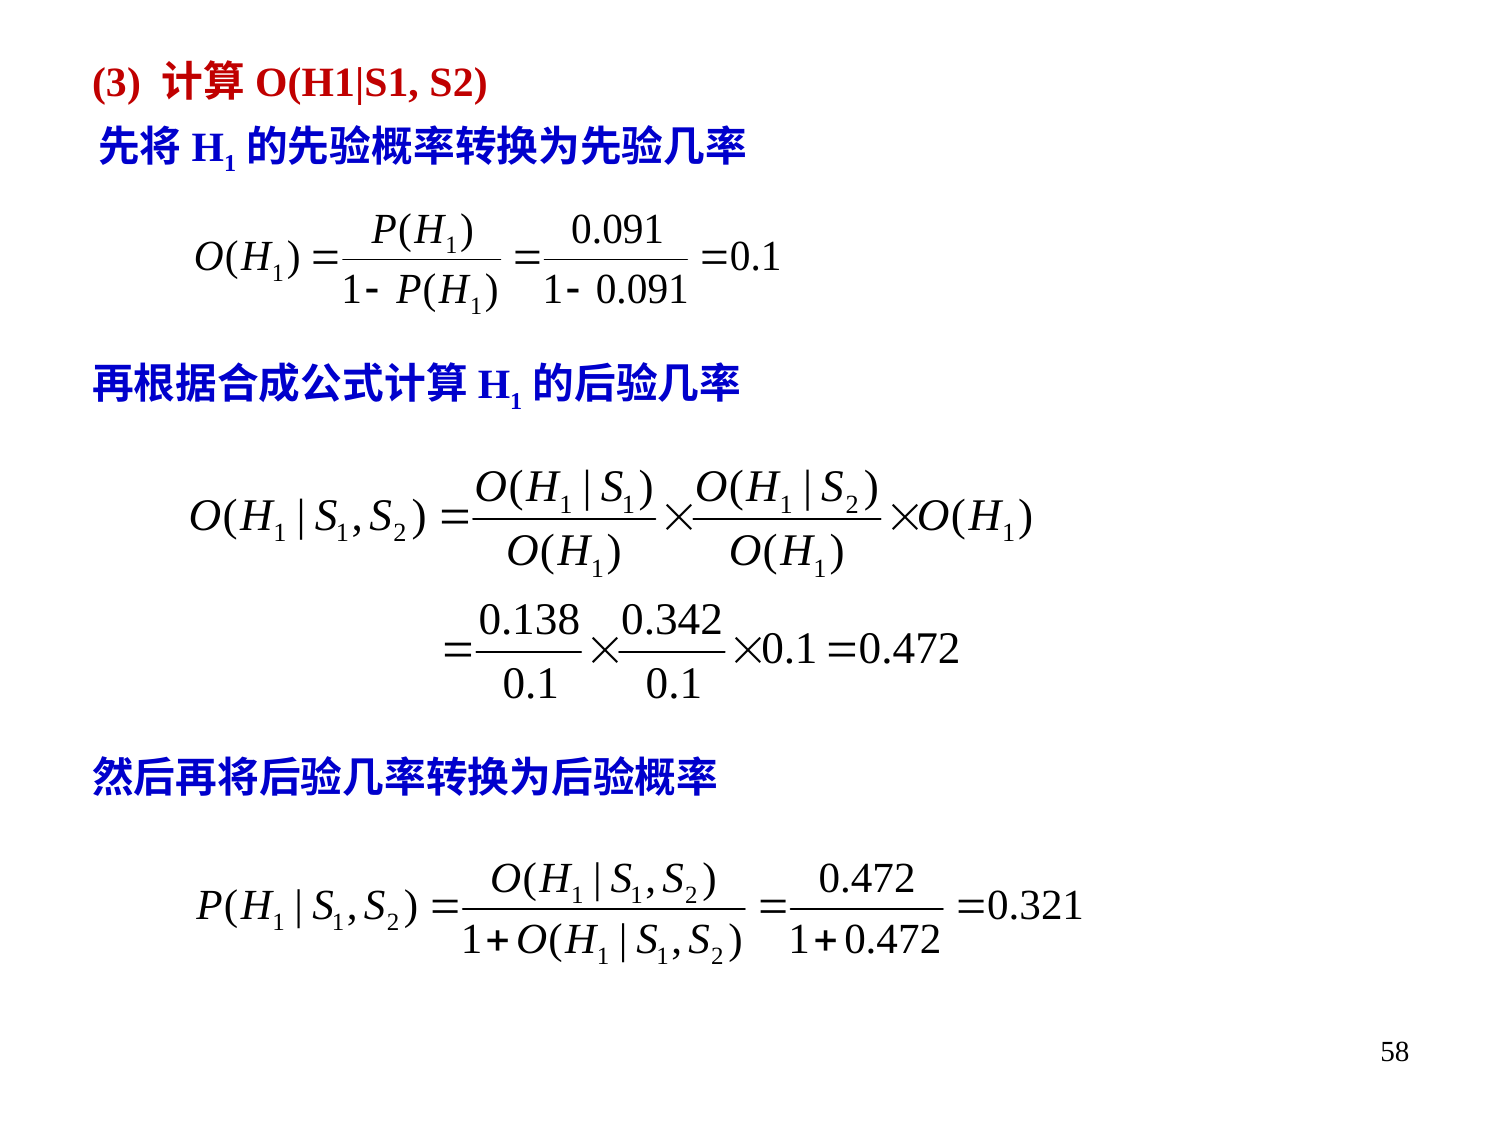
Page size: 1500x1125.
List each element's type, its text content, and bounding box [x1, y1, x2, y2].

text_box (3) 计算O(H1|S1, S2) 先将H1的先验概率转换为先验几率 [35, 36, 1477, 185]
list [182, 458, 1040, 708]
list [188, 202, 786, 325]
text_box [188, 851, 1088, 974]
slide_number 58 [1074, 1024, 1425, 1103]
text_box 再根据合成公式计算H1的后验几率 [29, 343, 1453, 422]
text_box 然后再将后验几率转换为后验概率 [29, 733, 1465, 809]
